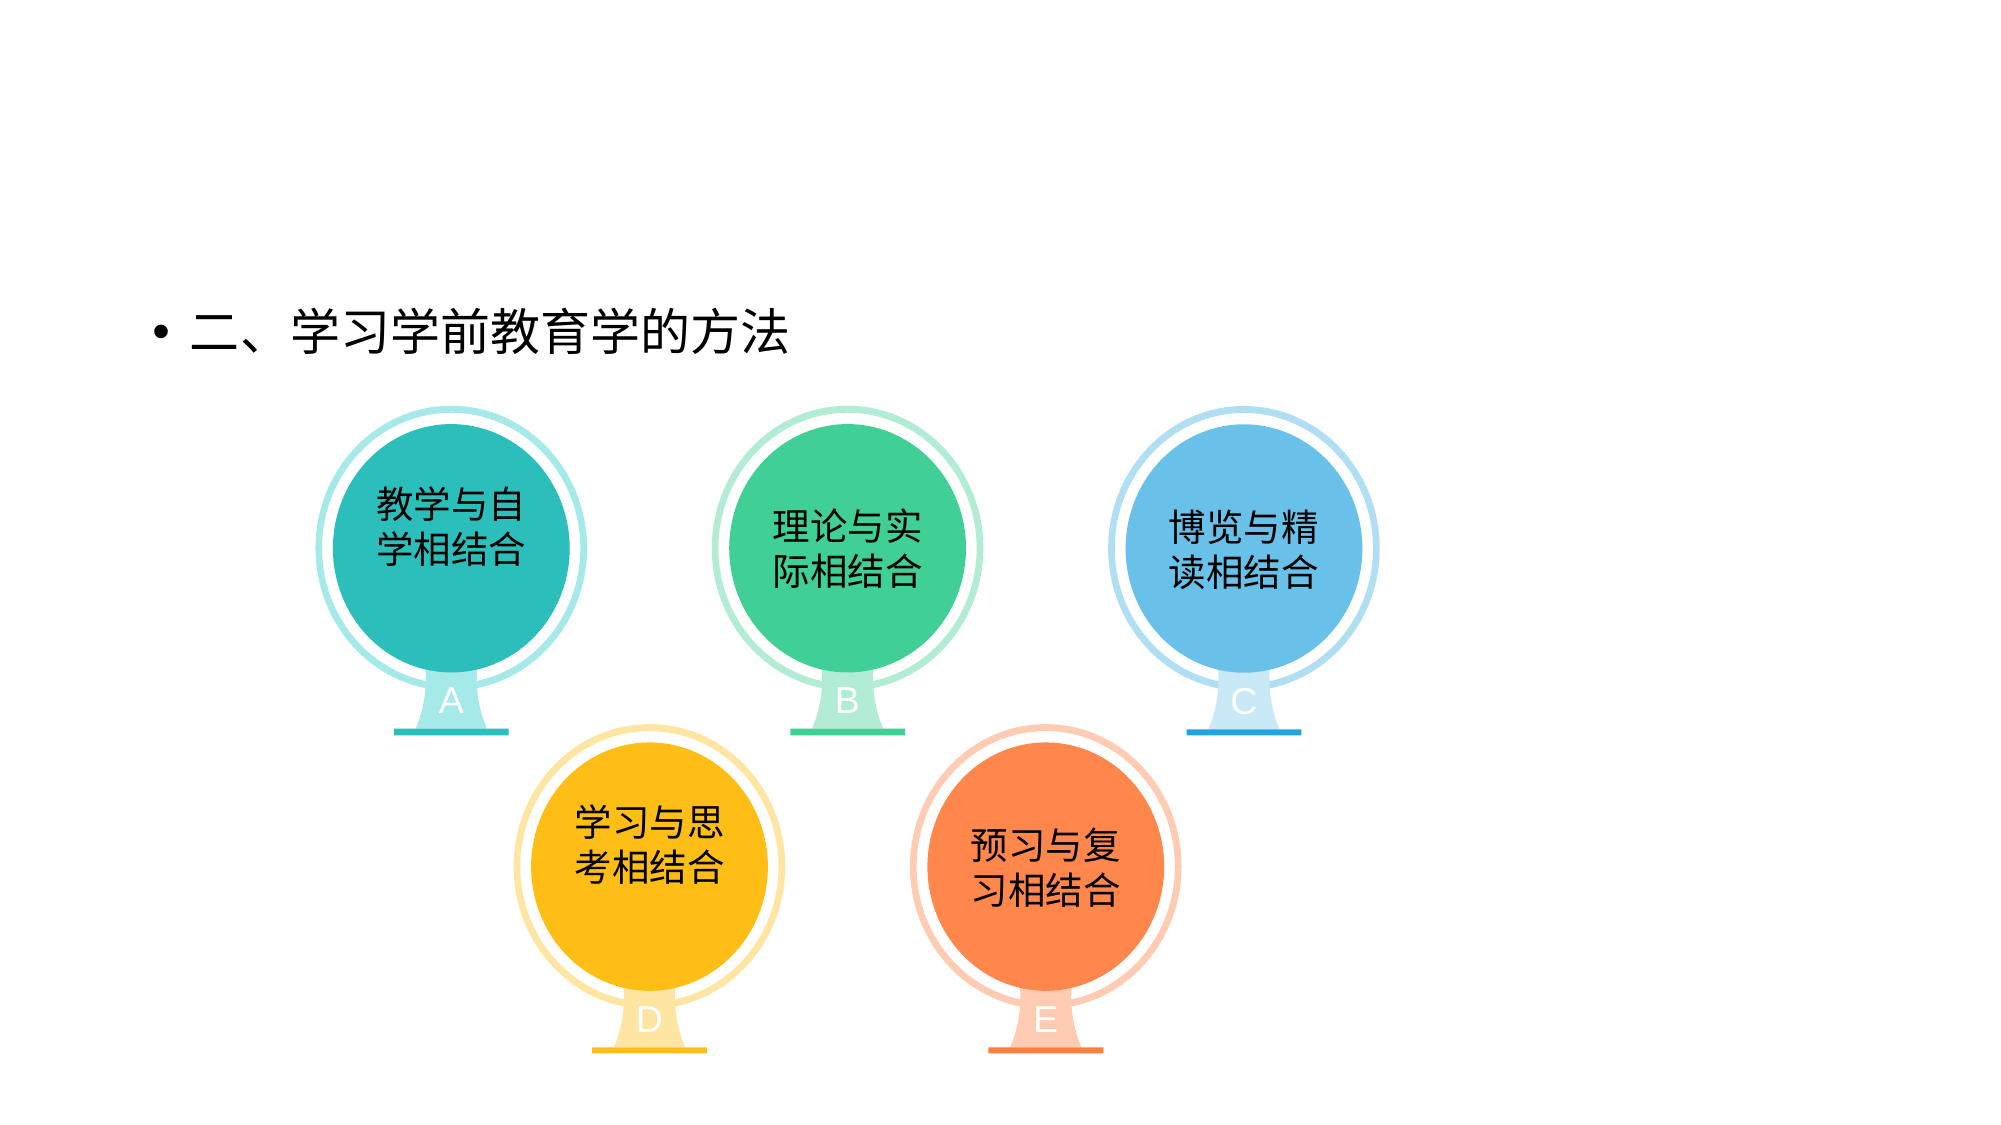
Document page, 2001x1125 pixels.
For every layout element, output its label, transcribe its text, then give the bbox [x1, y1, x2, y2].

list 二、学习学前教育学的方法 [137, 299, 1863, 1014]
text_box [315, 405, 1380, 1054]
